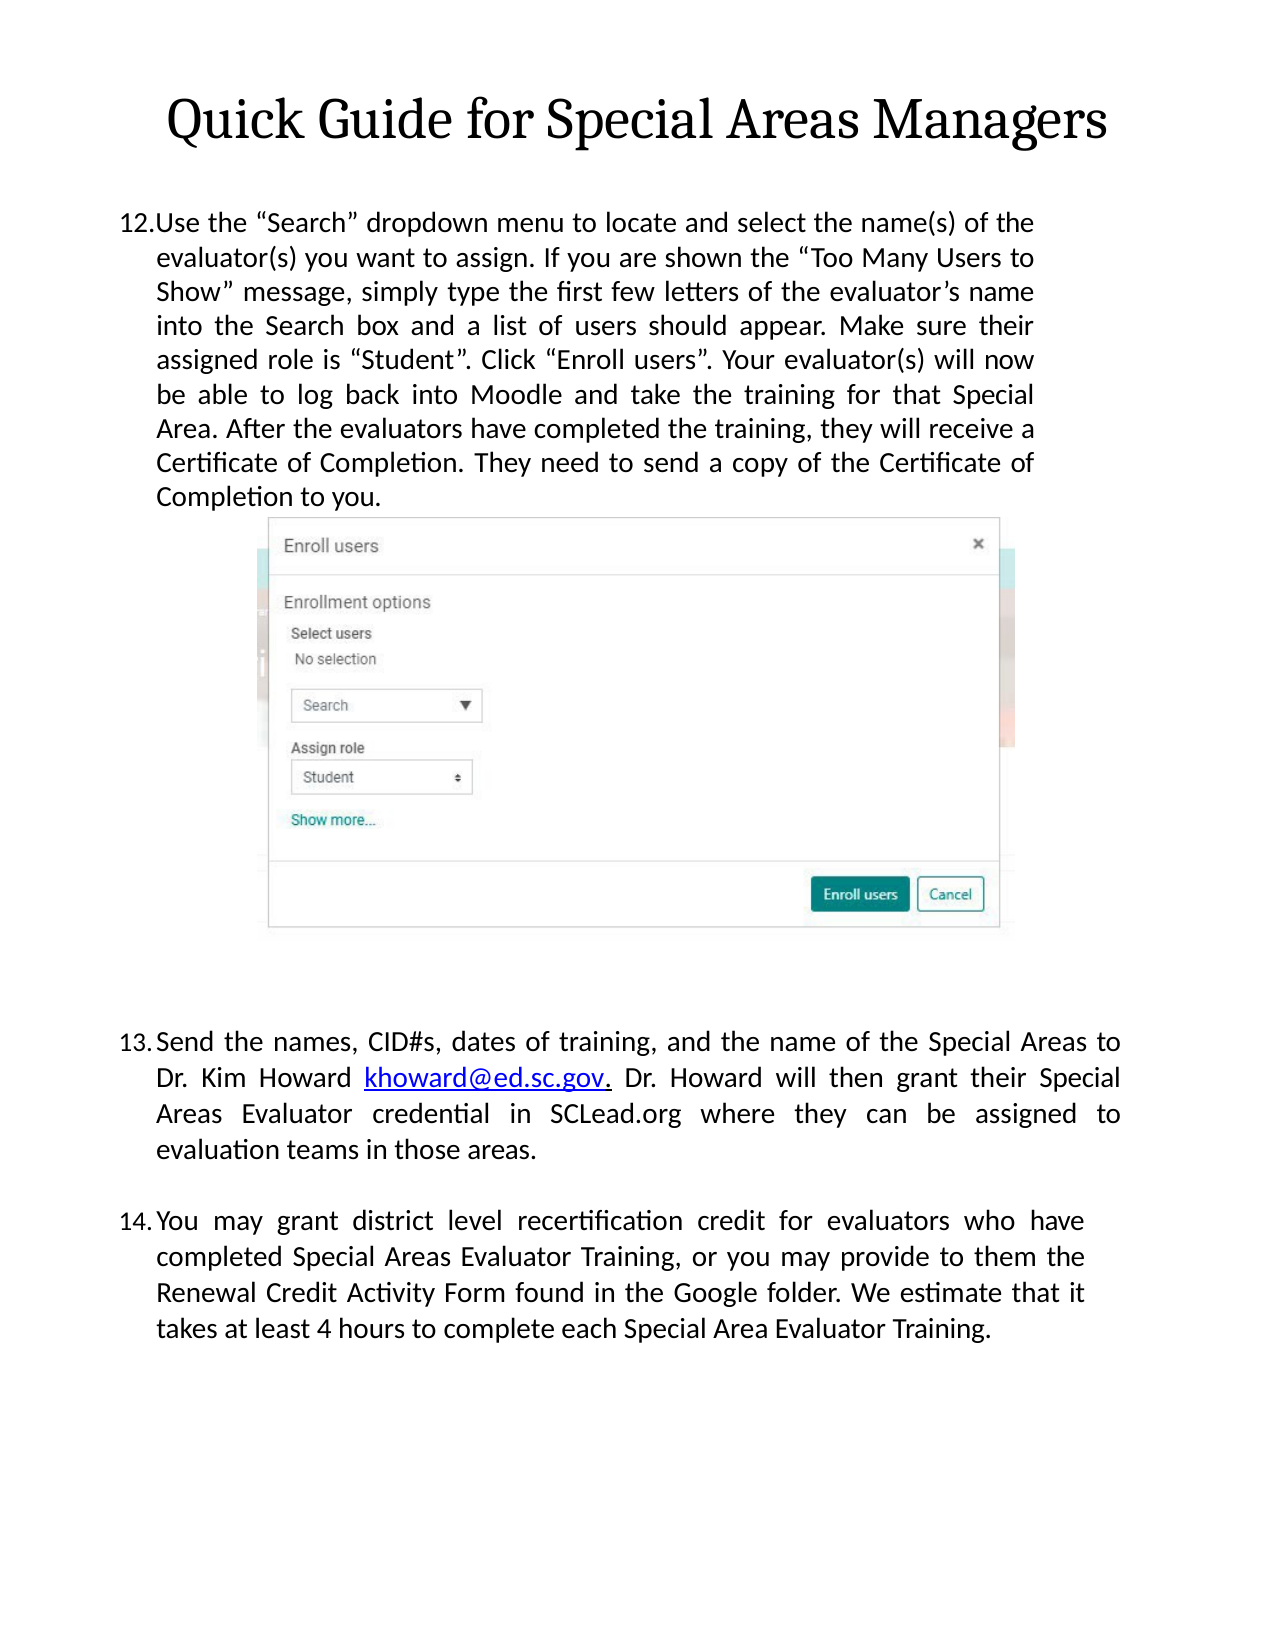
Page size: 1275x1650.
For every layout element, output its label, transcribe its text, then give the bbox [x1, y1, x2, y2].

text_box Send the names, CID#s, dates of training, and the name of the Special Areas to Dr. Kim Howard khoward@ed.sc.gov. Dr. Howard will then grant their Special Areas Evaluator credential in SCLead.org where they can be assigned to evaluation teams in those areas. You may grant district level recertification credit for evaluators who have completed Special Areas Evaluator Training, or you may provide to them the Renewal Credit Activity Form found in the Google folder. We estimate that it takes at least 4 hours to complete each Special Area Evaluator Training. [116, 1020, 1122, 1345]
picture [256, 516, 1015, 942]
title Quick Guide for Special Areas Managers [165, 77, 1152, 356]
text_box 12.Use the “Search” dropdown menu to locate and select the name(s) of the evaluator(s) you want to assign. If you are shown the “Too Many Users to Show” message, simply type the first few letters of the evaluator’s name into the Search box and a list of users should appear. Make sure their assigned role is “Student”. Click “Enroll users”. Your evaluator(s) will now be able to log back into Moodle and take the training for that Special Area. After the evaluators have completed the training, they will receive a Certificate of Completion. They need to send a copy of the Certificate of Completion to you. [116, 202, 1035, 514]
